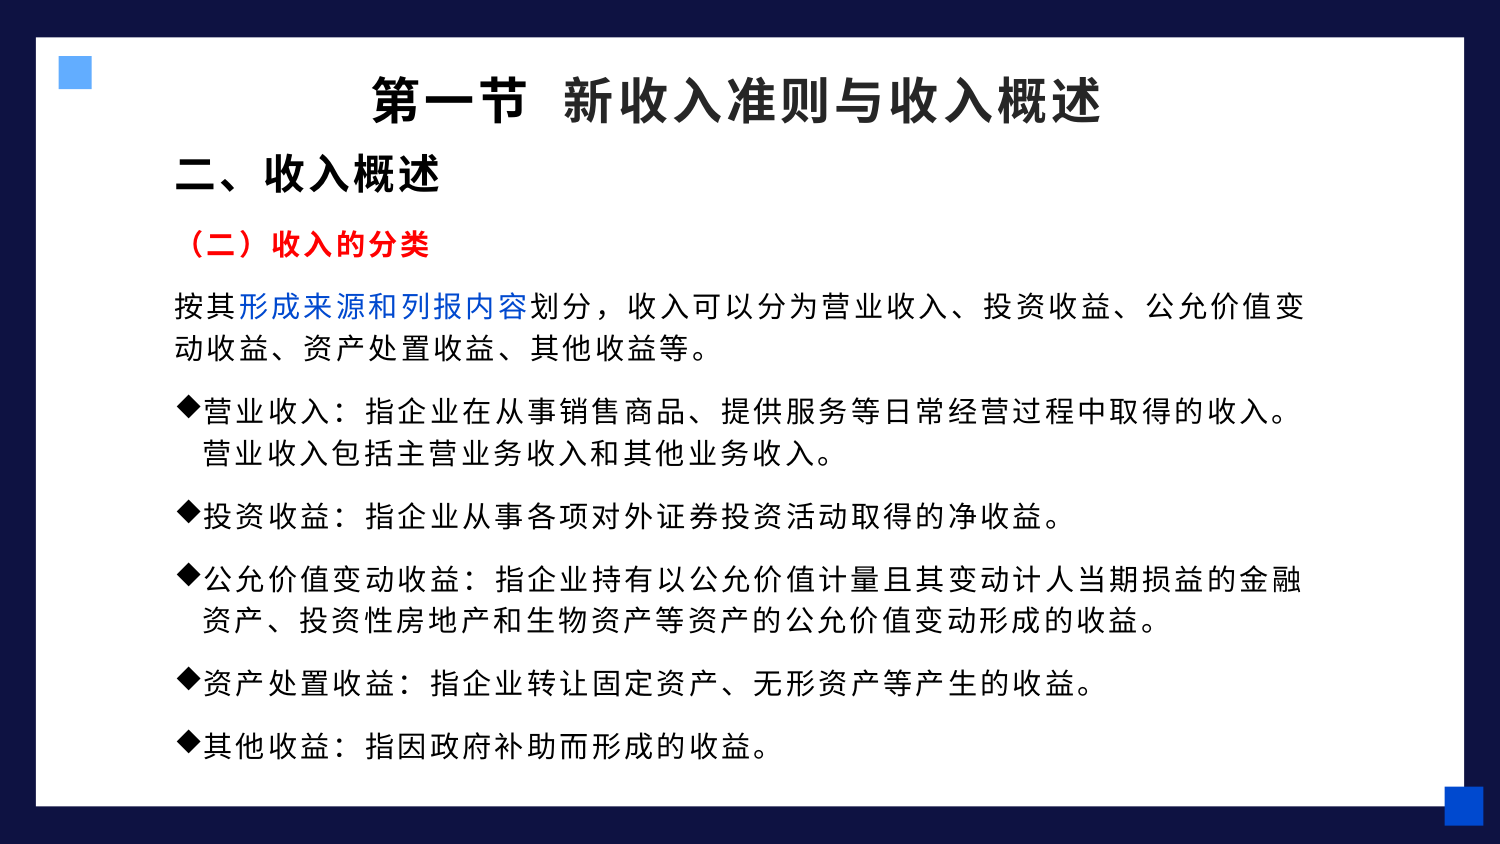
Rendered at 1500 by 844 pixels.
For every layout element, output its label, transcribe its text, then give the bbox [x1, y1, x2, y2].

list 二、收入概述 （二）收入的分类 按其形成来源和列报内容划分，收入可以分为营业收入、投资收益、公允价值变动收益、资产处置收益、其他收益等。 营业收入：指企业在从事销售商品、提供服务等日常经营过程中取得的收入。营业收入包括主营业务收入和其他业务收入。 投资收益：指企业从事各项对外证券投资活动取得的净收益。 公允价值变动收益：指企业持有以公允价值计量且其变动计人当期损益的金融资产、投资性房地产和生物资产等资产的公允价值变动形成的收益。 资产处置收益：指企业转让固定资产、无形资产等产生的收益。 其他收益：指因政府补助而形成的收益。 [157, 137, 1343, 563]
title 第一节 新收入准则与收入概述 [141, 48, 1327, 139]
